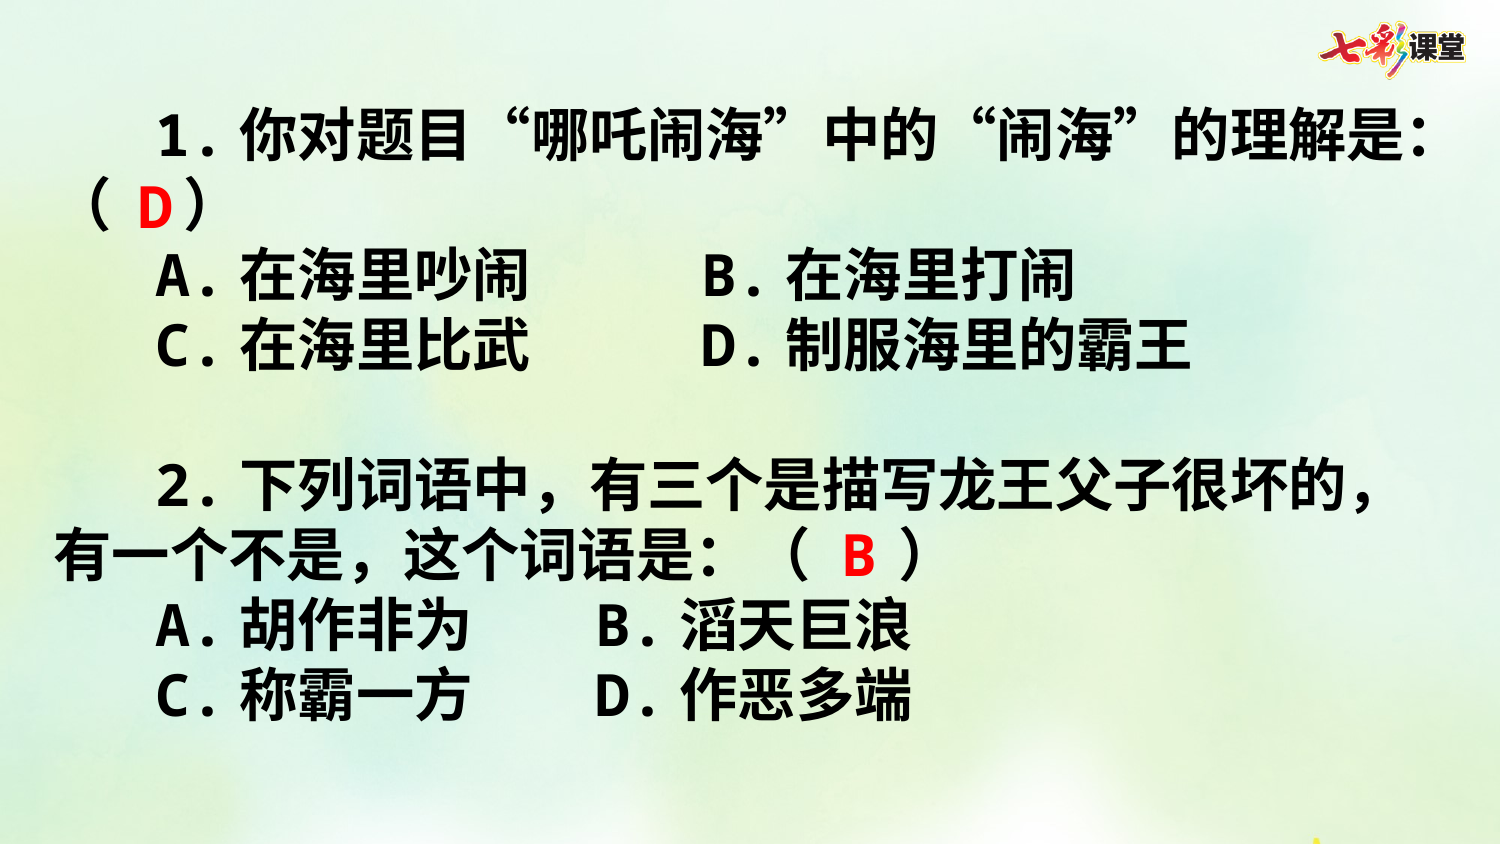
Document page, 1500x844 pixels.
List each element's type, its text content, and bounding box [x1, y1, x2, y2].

text_box 1.你对题目“哪吒闹海”中的“闹海”的理解是：（ ） A.在海里吵闹 B.在海里打闹 C.在海里比武 D.制服海里的霸王 2.下列词语中，有三个是描写龙王父子很坏的，有一个不是，这个词语是：（ ） A.胡作非为 B.滔天巨浪 C.称霸一方 D.作恶多端 [38, 91, 1447, 736]
picture [0, 0, 1500, 844]
text_box D [123, 162, 219, 248]
text_box B [827, 511, 922, 596]
